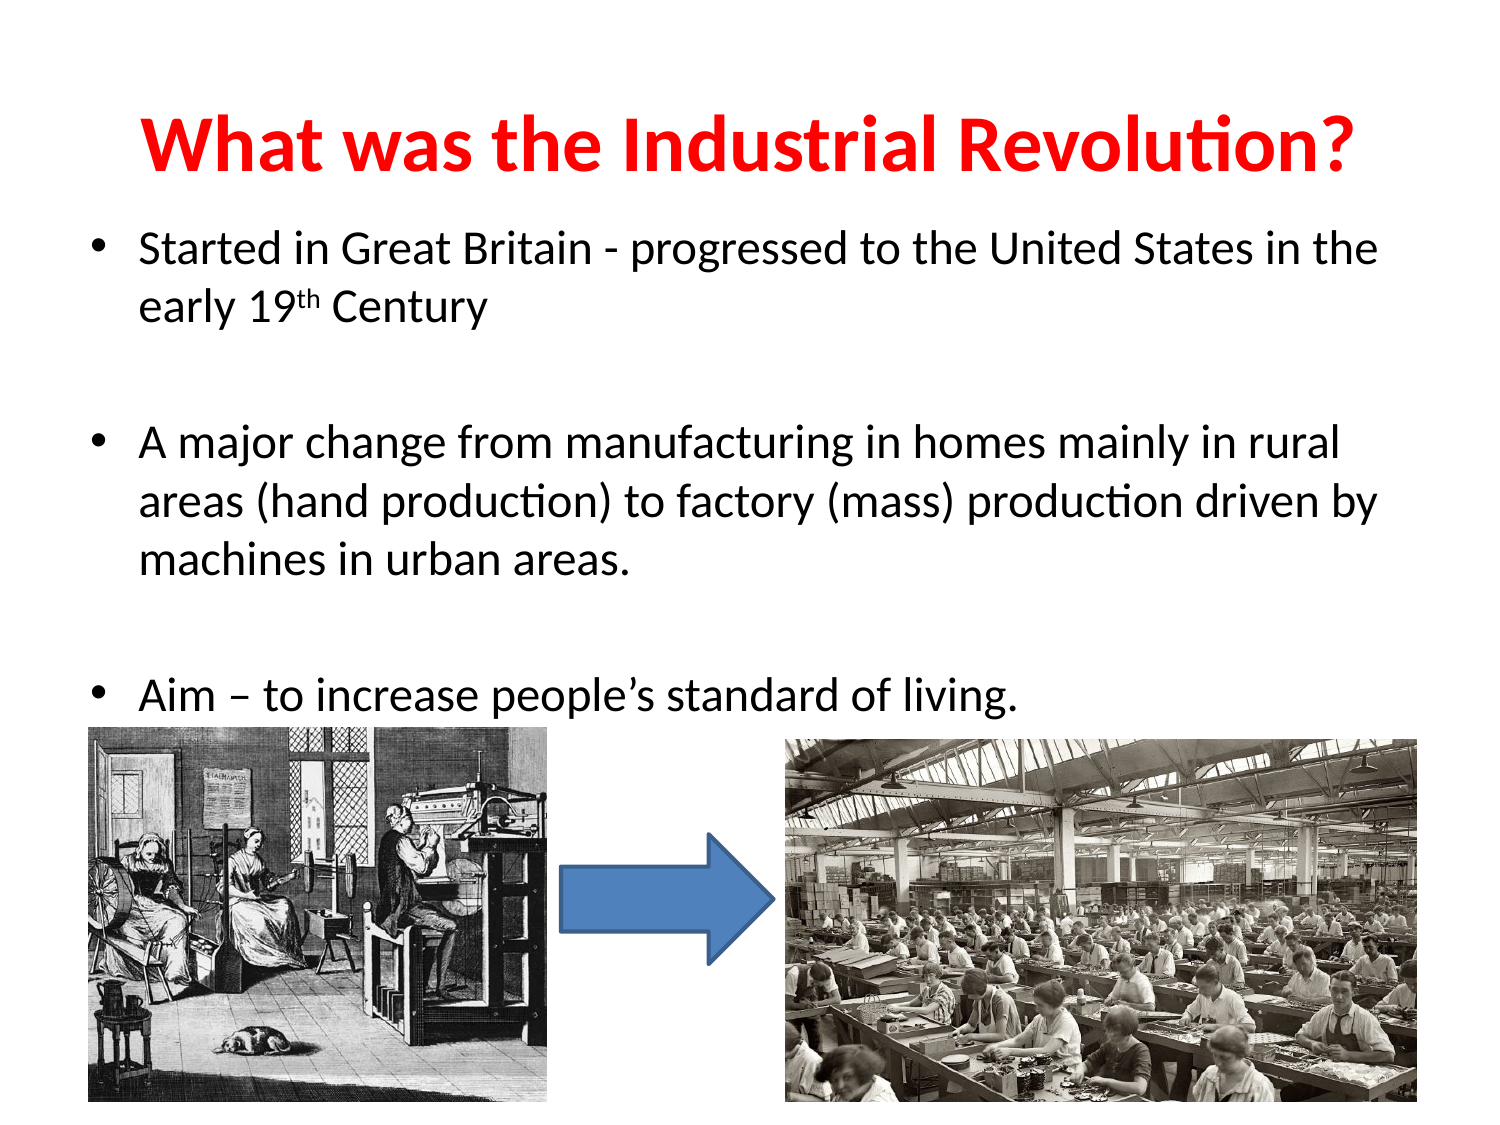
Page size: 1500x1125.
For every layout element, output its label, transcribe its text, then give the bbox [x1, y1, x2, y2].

text_box [558, 832, 776, 967]
title What was the Industrial Revolution? [75, 45, 1425, 208]
picture [785, 739, 1417, 1102]
picture [88, 727, 547, 1102]
list Started in Great Britain - progressed to the United States in the early 19th Century A major change from manufacturing in homes mainly in rural areas (hand production) to factory (mass) production driven by machines in urban areas. Aim – to increase people’s standard of living. [75, 208, 1425, 1005]
